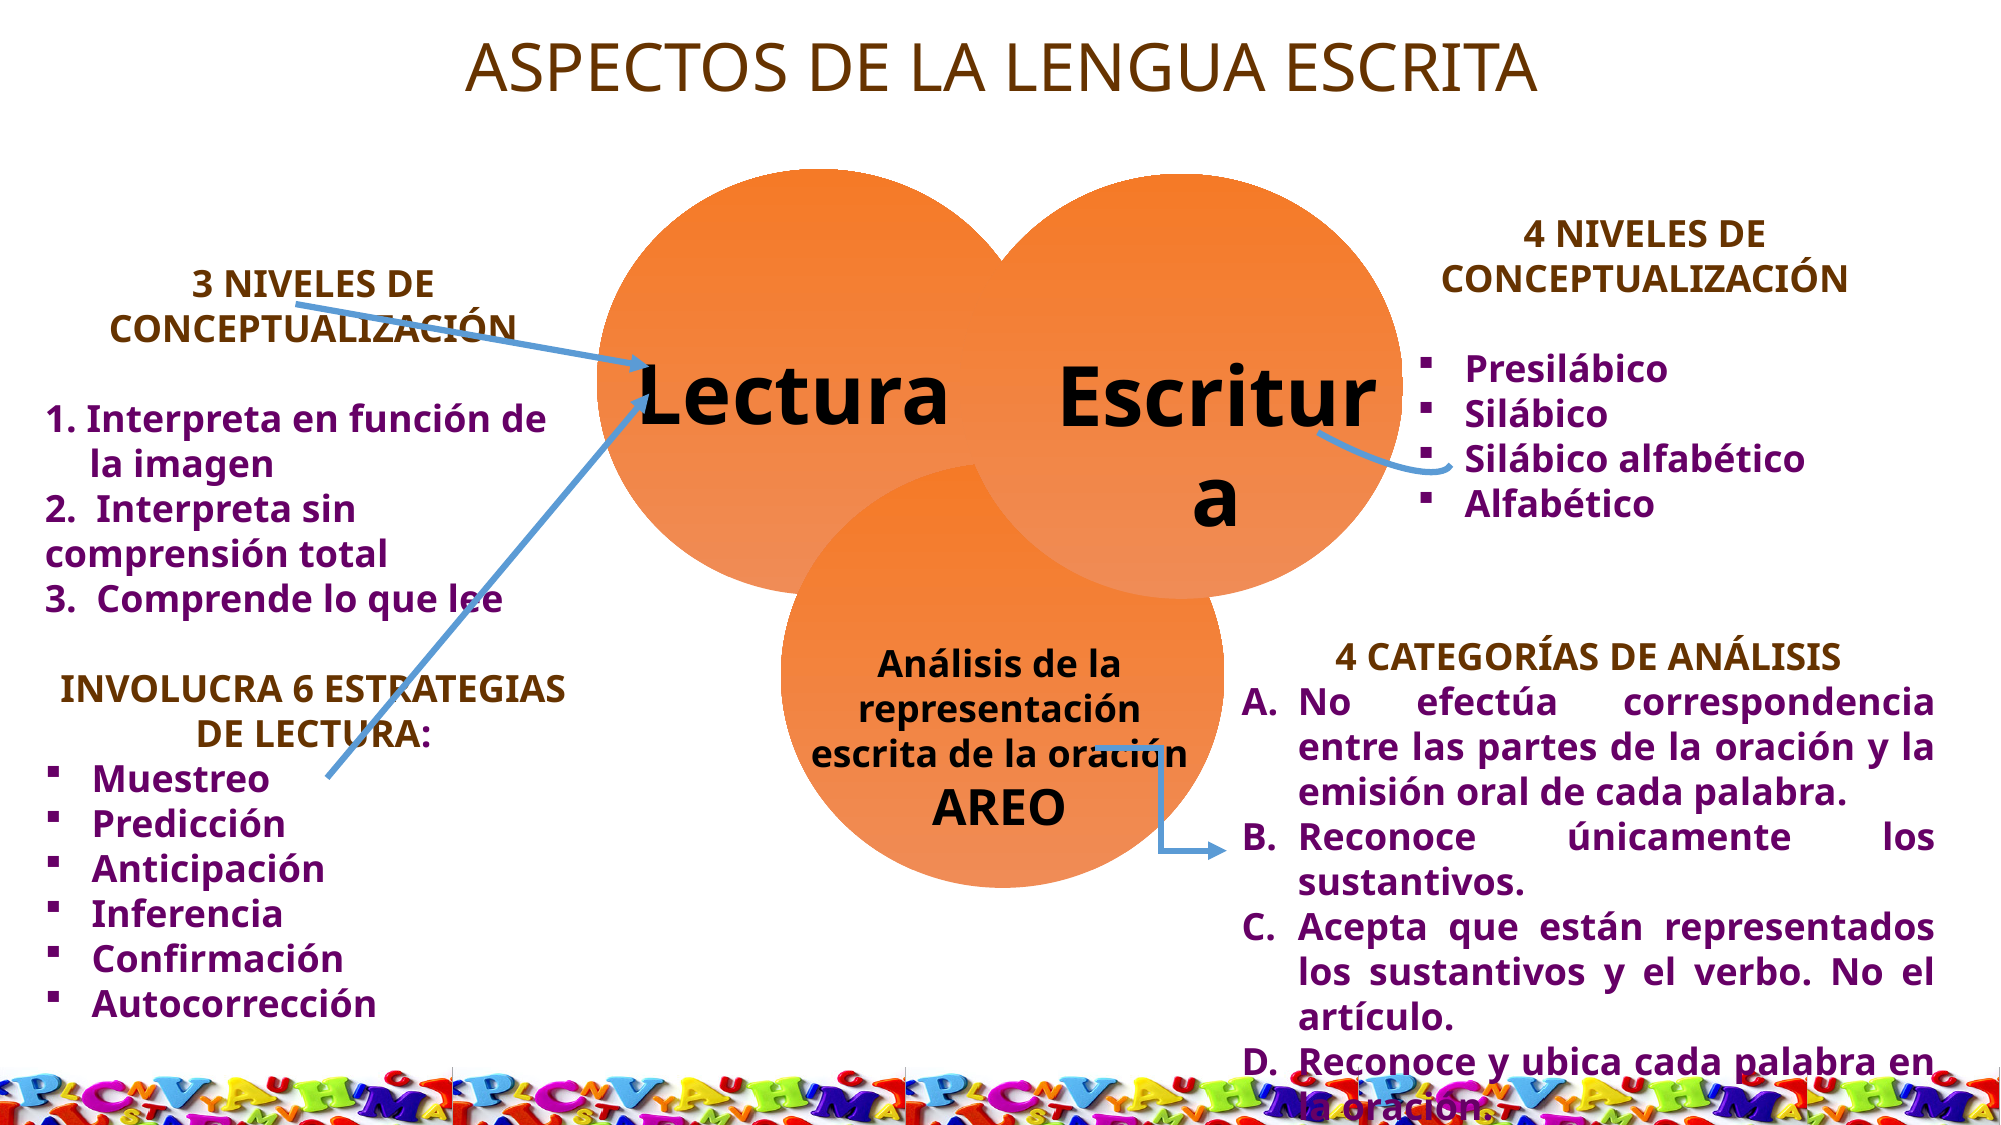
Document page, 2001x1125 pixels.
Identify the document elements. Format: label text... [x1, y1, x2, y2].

text_box ASPECTOS DE LA LENGUA ESCRITA [239, 17, 1766, 112]
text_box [596, 169, 1403, 888]
text_box 3 NIVELES DE CONCEPTUALIZACIÓN 1. Interpreta en función de la imagen 2. Interpreta sin comprensión total 3. Comprende lo que lee INVOLUCRA 6 ESTRATEGIAS DE LECTURA: Muestreo Predicción Anticipación Inferencia Confirmación Autocorrección [29, 252, 597, 1032]
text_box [295, 303, 650, 367]
text_box [1403, 437, 1452, 473]
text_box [1094, 747, 1227, 851]
text_box 4 NIVELES DE CONCEPTUALIZACIÓN Presilábico Silábico Silábico alfabético Alfabético [1403, 203, 1888, 533]
text_box 4 CATEGORÍAS DE ANÁLISIS No efectúa correspondencia entre las partes de la oración y la emisión oral de cada palabra. Reconoce únicamente los sustantivos. Acepta que están representados los sustantivos y el verbo. No el artículo. Reconoce y ubica cada palabra en la oración. [1226, 625, 1951, 1066]
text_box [0, 1066, 2000, 1125]
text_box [326, 393, 650, 778]
